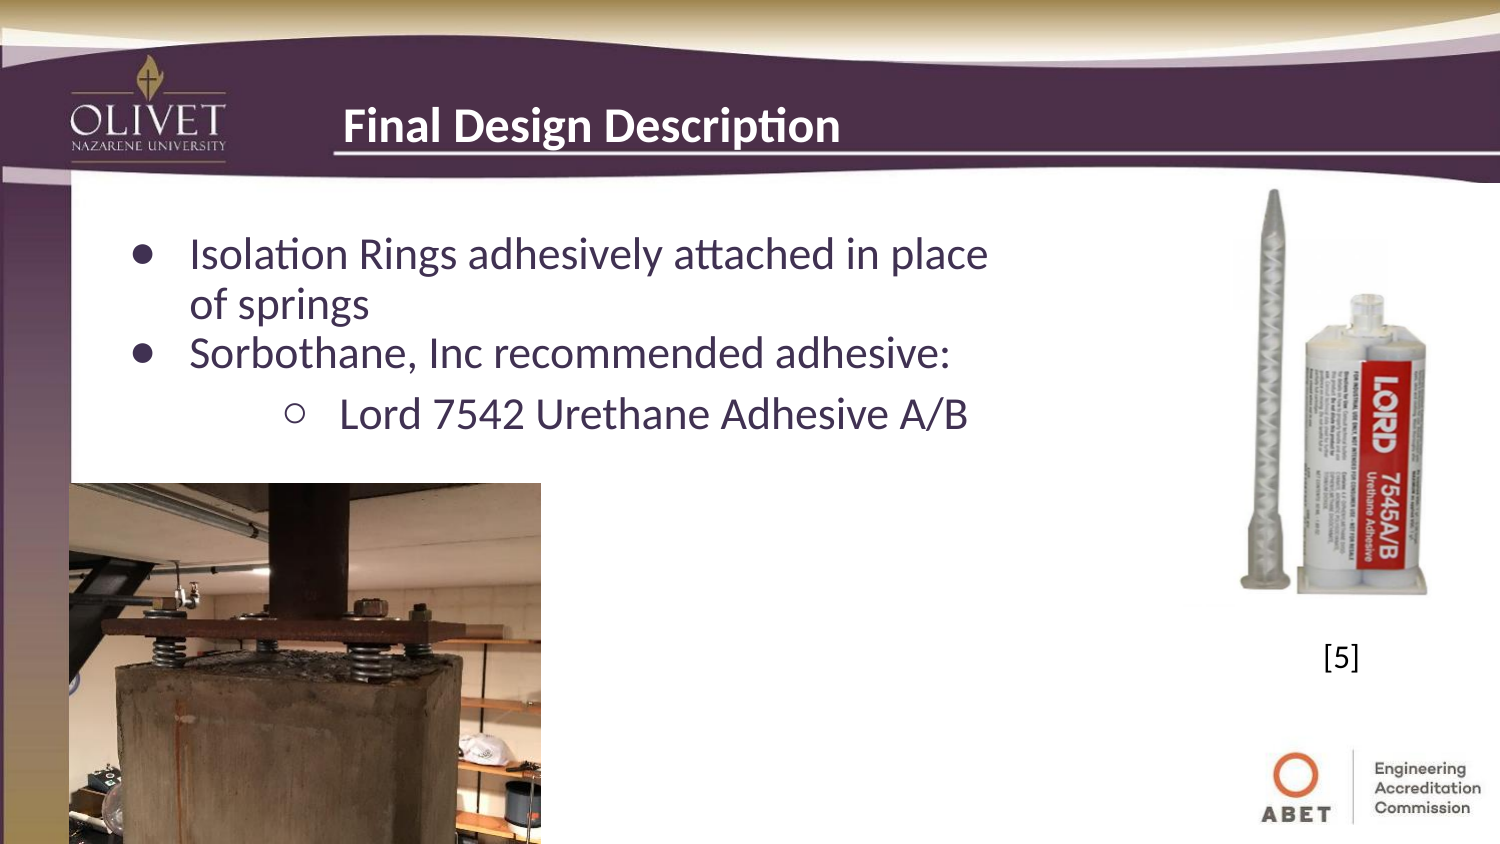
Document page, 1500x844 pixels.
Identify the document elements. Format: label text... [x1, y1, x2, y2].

title Final Design Description [331, 44, 1397, 208]
picture [0, 0, 1500, 844]
list Isolation Rings adhesively attached in place of springs Sorbothane, Inc recommended adhesive: Lord 7542 Urethane Adhesive A/B [103, 224, 1397, 760]
text_box [5] [1212, 619, 1472, 686]
